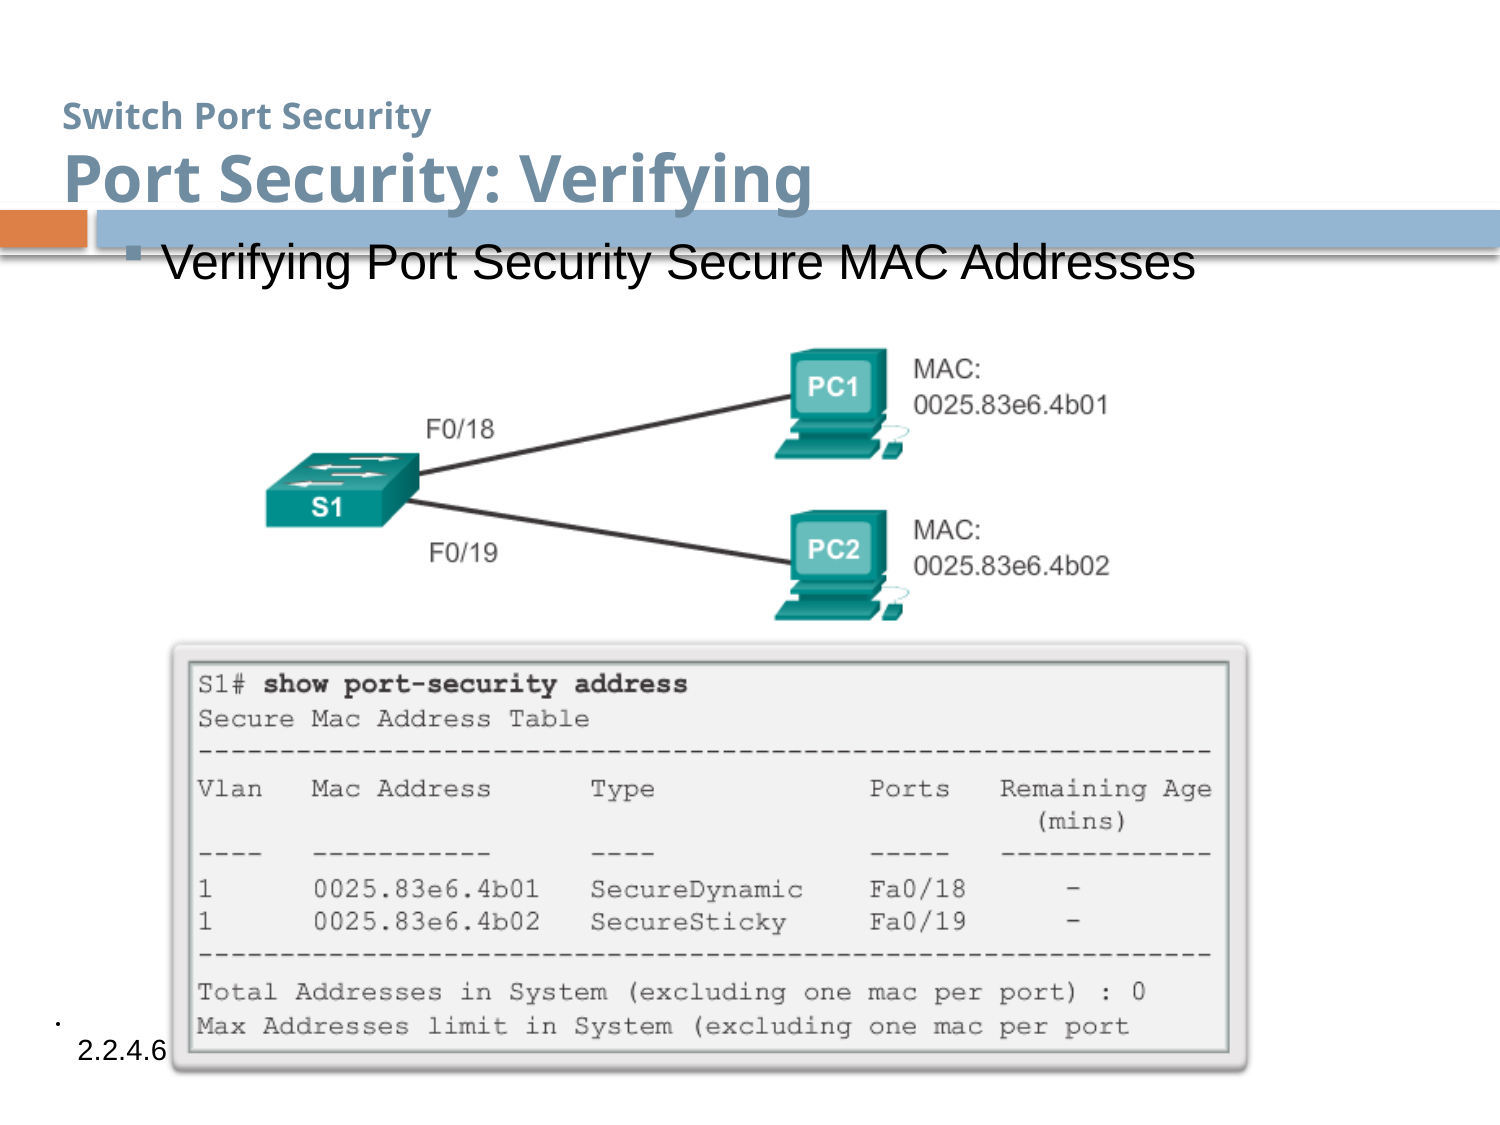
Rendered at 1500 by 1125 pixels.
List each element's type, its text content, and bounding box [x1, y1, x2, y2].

picture [148, 307, 1256, 1086]
text_box [83, 230, 1387, 1031]
title Switch Port Security Port Security: Verifying [47, 85, 1384, 224]
